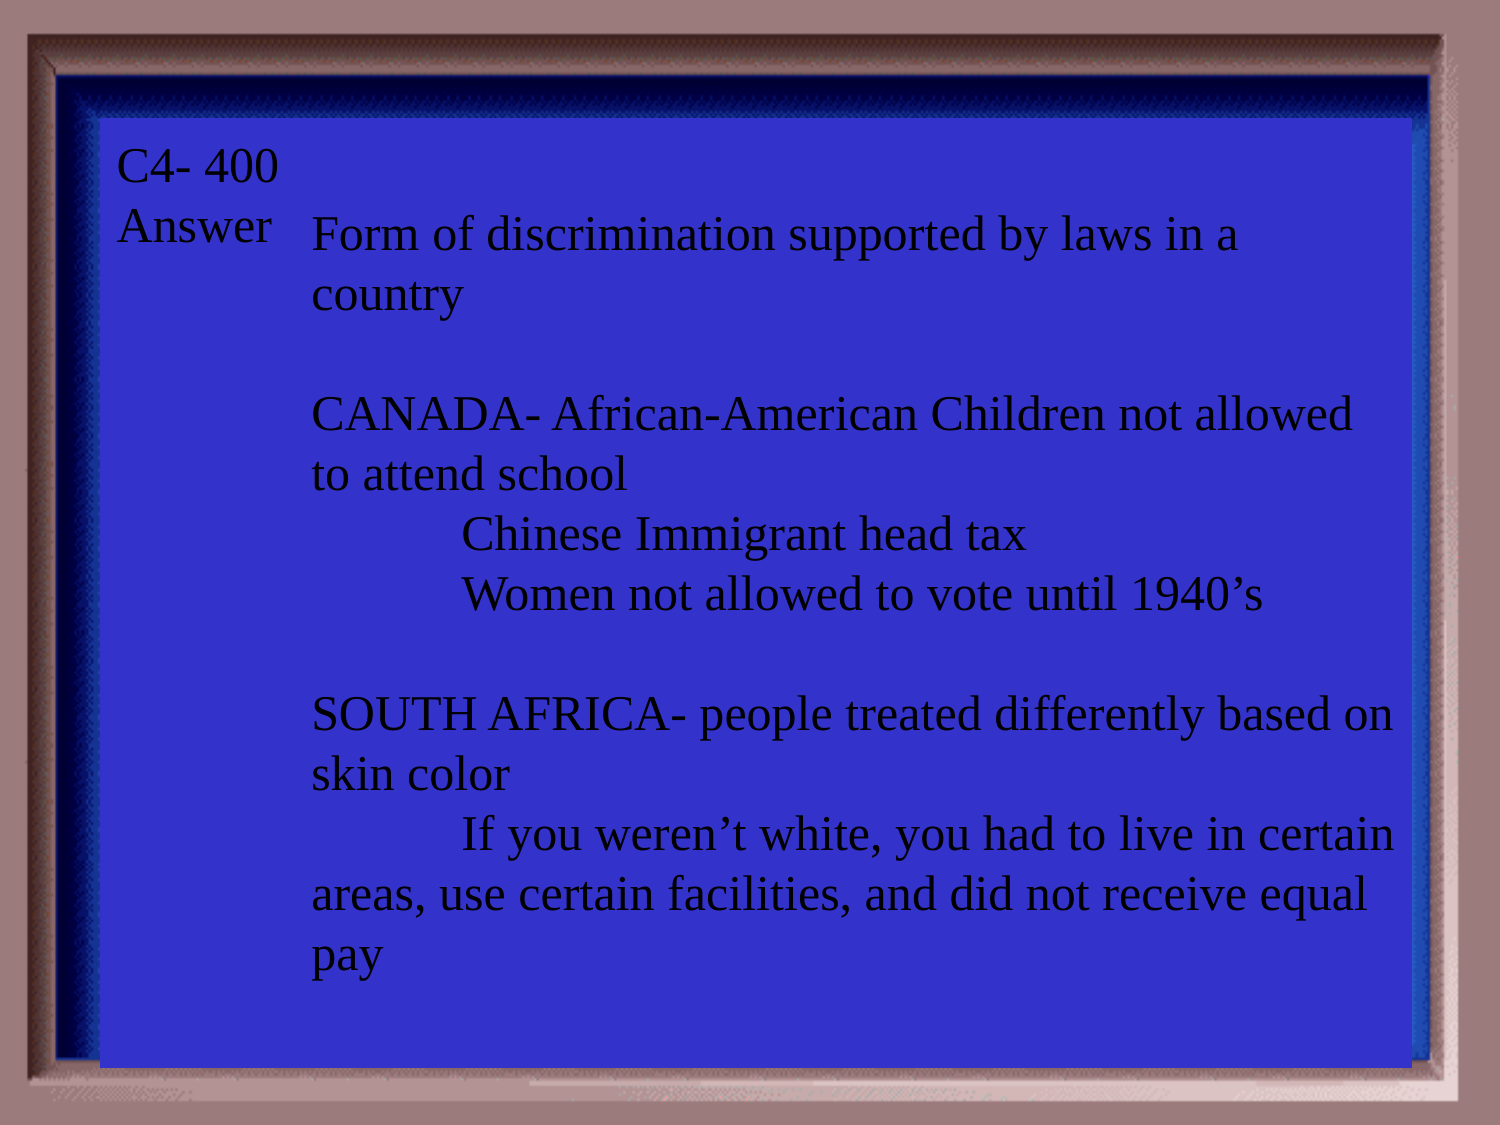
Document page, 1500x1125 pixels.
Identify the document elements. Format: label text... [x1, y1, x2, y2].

text_box [99, 124, 1400, 262]
text_box C4- 400 Answer [101, 124, 295, 260]
text_box Form of discrimination supported by laws in a country CANADA- African-American Children not allowed to attend school Chinese Immigrant head tax Women not allowed to vote until 1940’s SOUTH AFRICA- people treated differently based on skin color If you weren’t white, you had to live in certain areas, use certain facilities, and did not receive equal pay [296, 193, 1413, 988]
picture [0, 0, 1500, 1125]
text_box [99, 262, 1413, 1068]
text_box [99, 117, 1413, 193]
